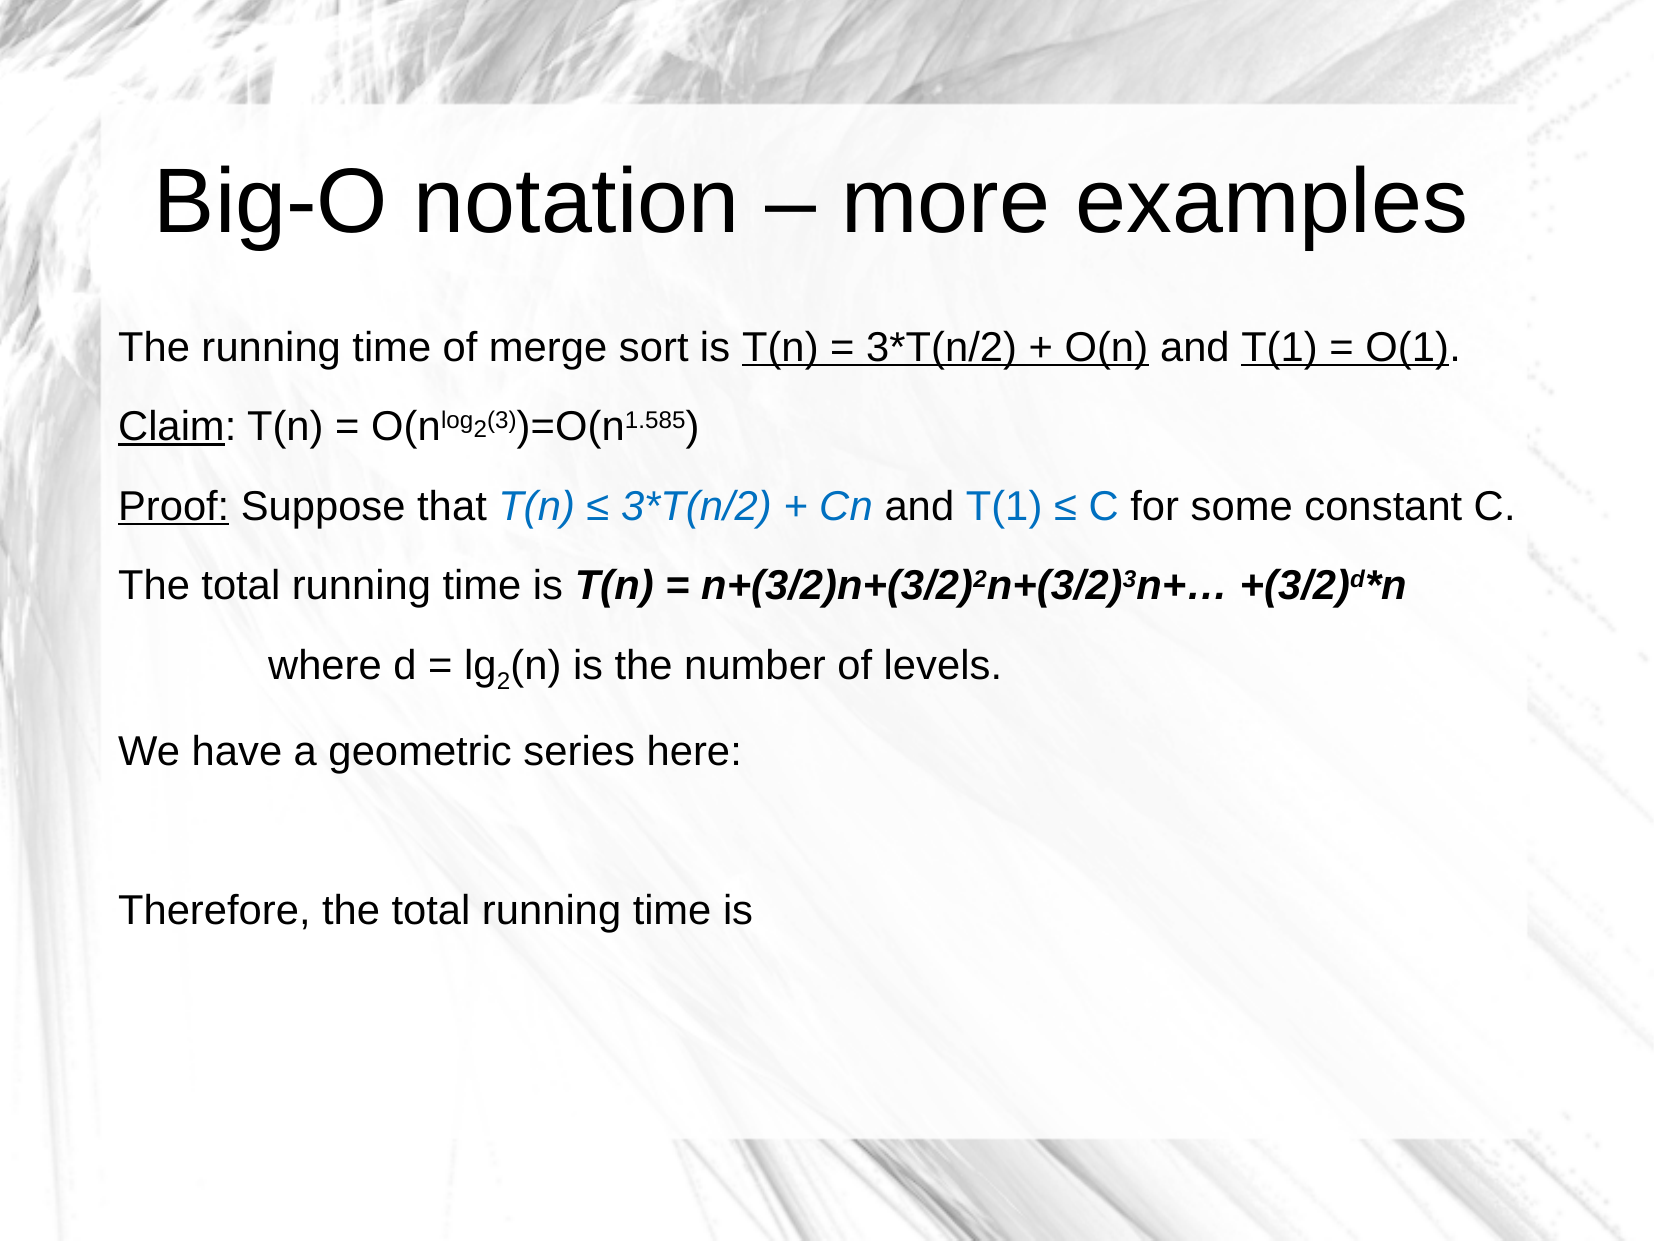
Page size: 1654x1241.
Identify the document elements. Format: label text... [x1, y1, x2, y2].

picture [0, 0, 1654, 1241]
title Big-O notation – more examples [118, 112, 1506, 281]
